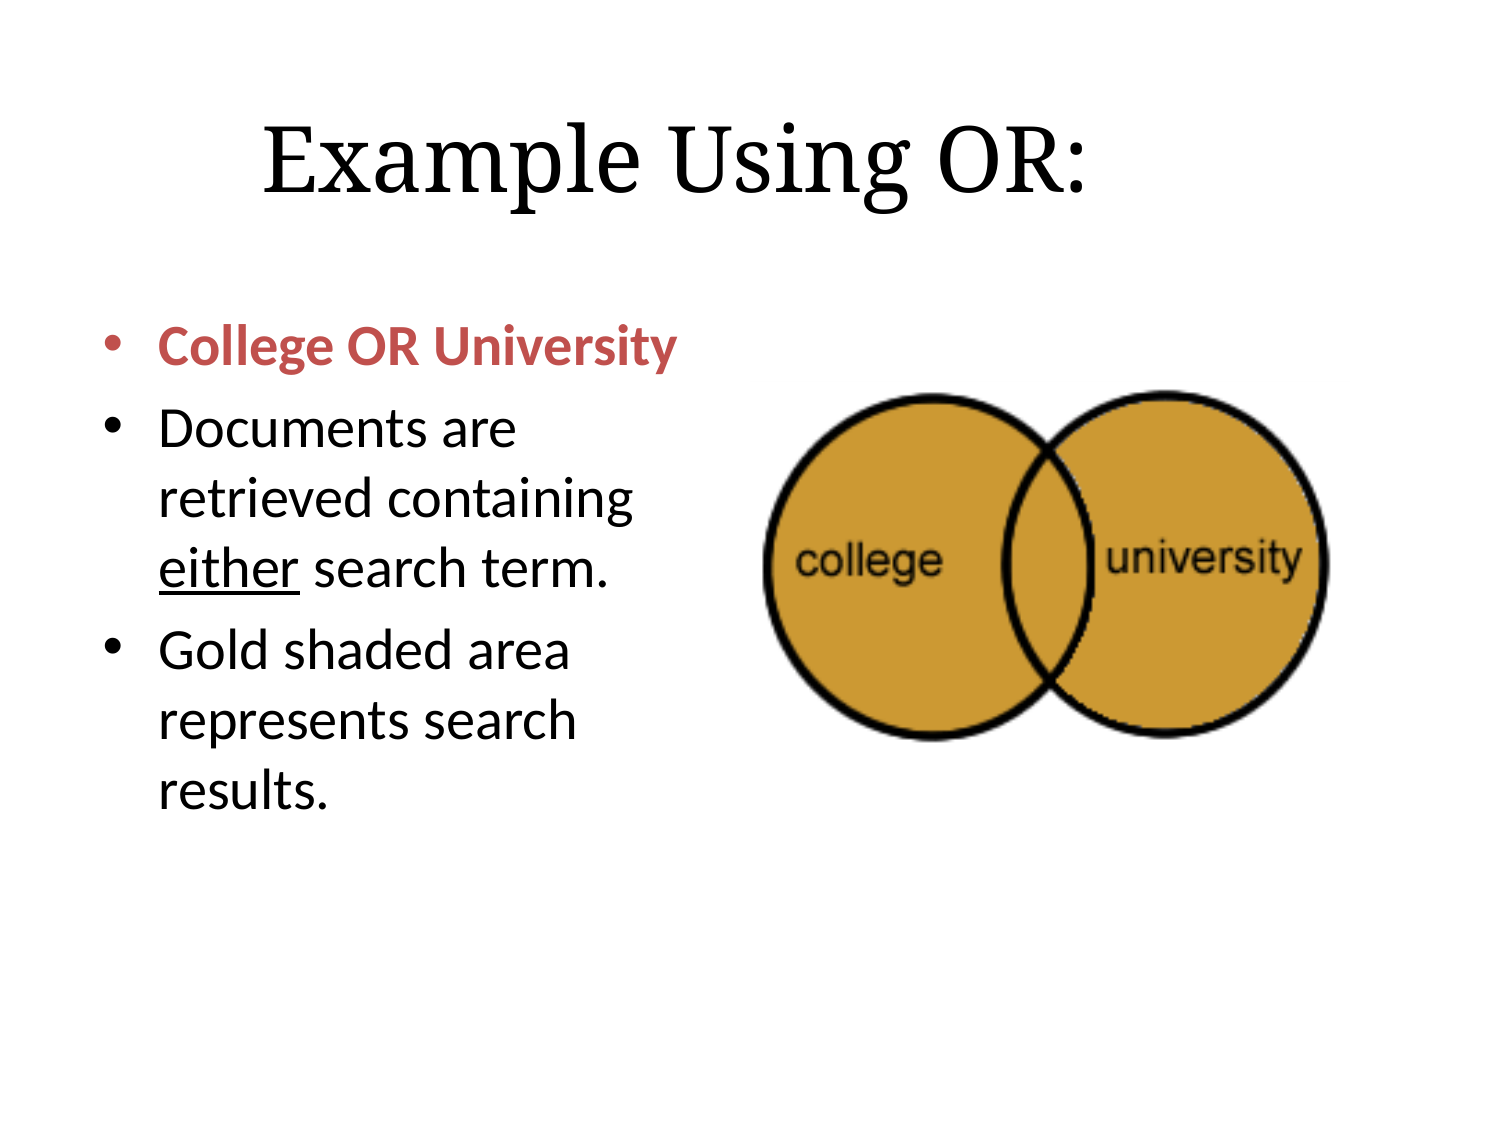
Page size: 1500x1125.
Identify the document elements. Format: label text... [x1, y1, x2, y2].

picture [749, 380, 1351, 752]
list College OR University Documents are retrieved containing either search term. Gold shaded area represents search results. [87, 299, 732, 1013]
title Example Using OR: [112, 24, 1240, 288]
